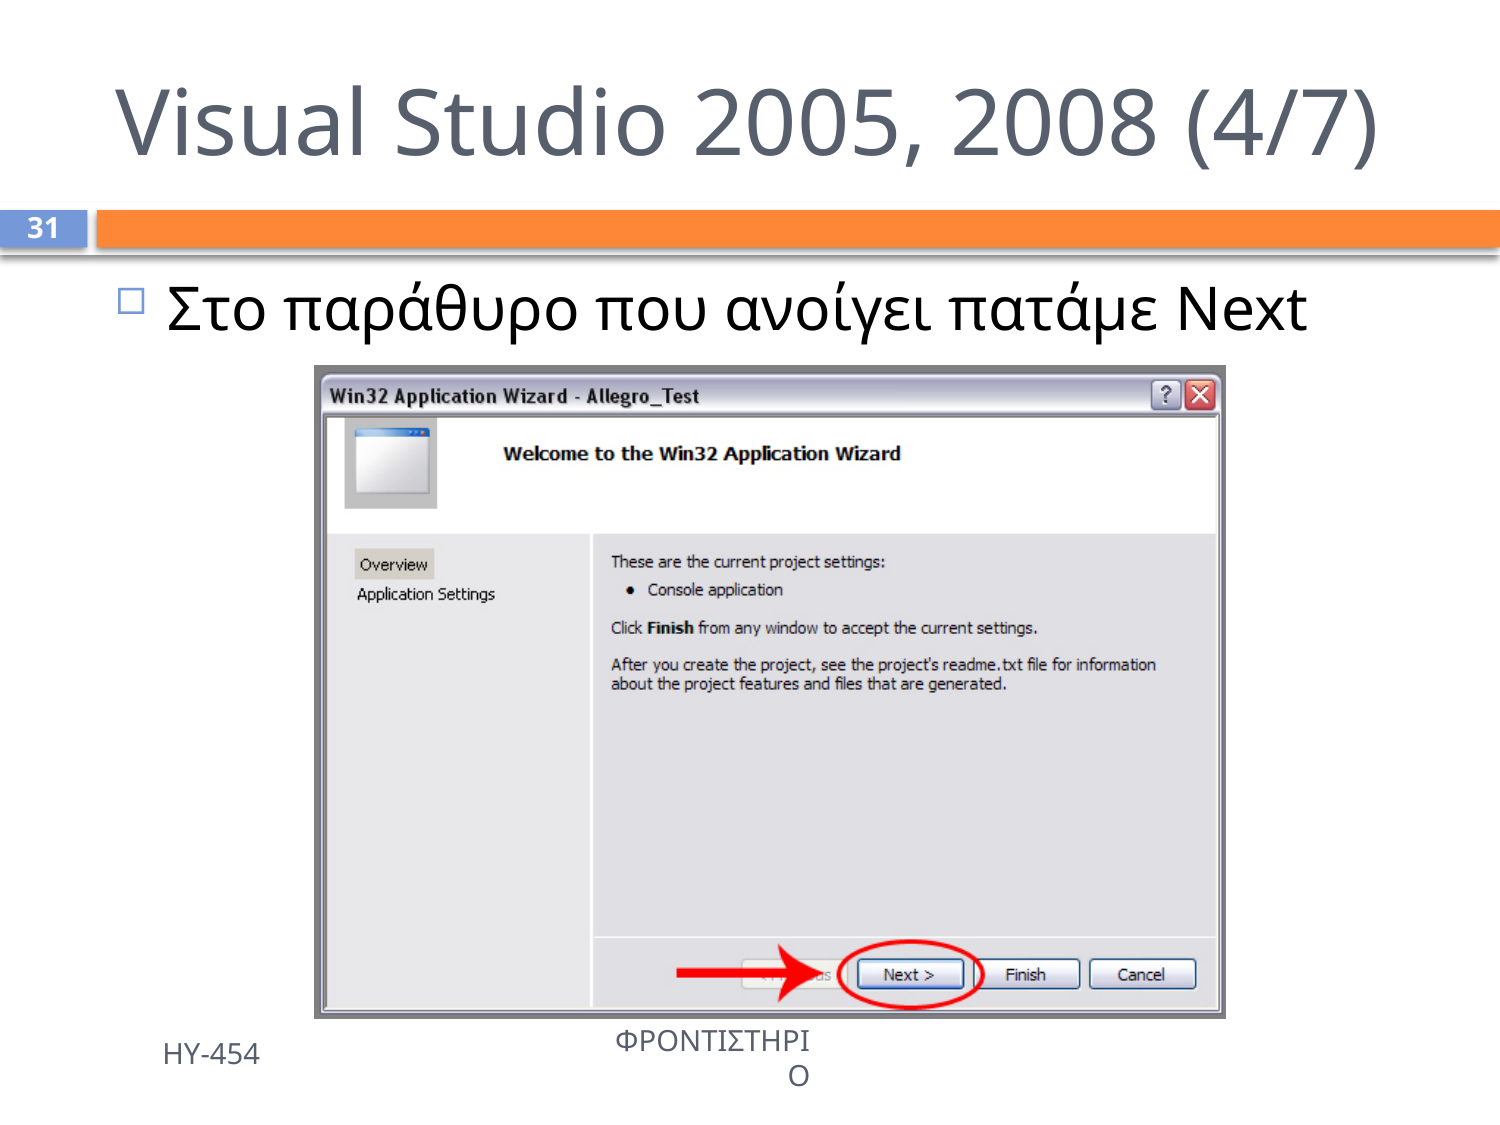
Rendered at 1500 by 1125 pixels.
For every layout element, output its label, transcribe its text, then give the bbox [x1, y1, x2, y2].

slide_number 31 [0, 208, 88, 249]
footer ΗΥ-454 [99, 1024, 275, 1085]
list Στο παράθυρο που ανοίγει πατάμε Next [100, 262, 1438, 1000]
picture [313, 365, 1226, 1019]
title Visual Studio 2005, 2008 (4/7) [100, 37, 1438, 200]
